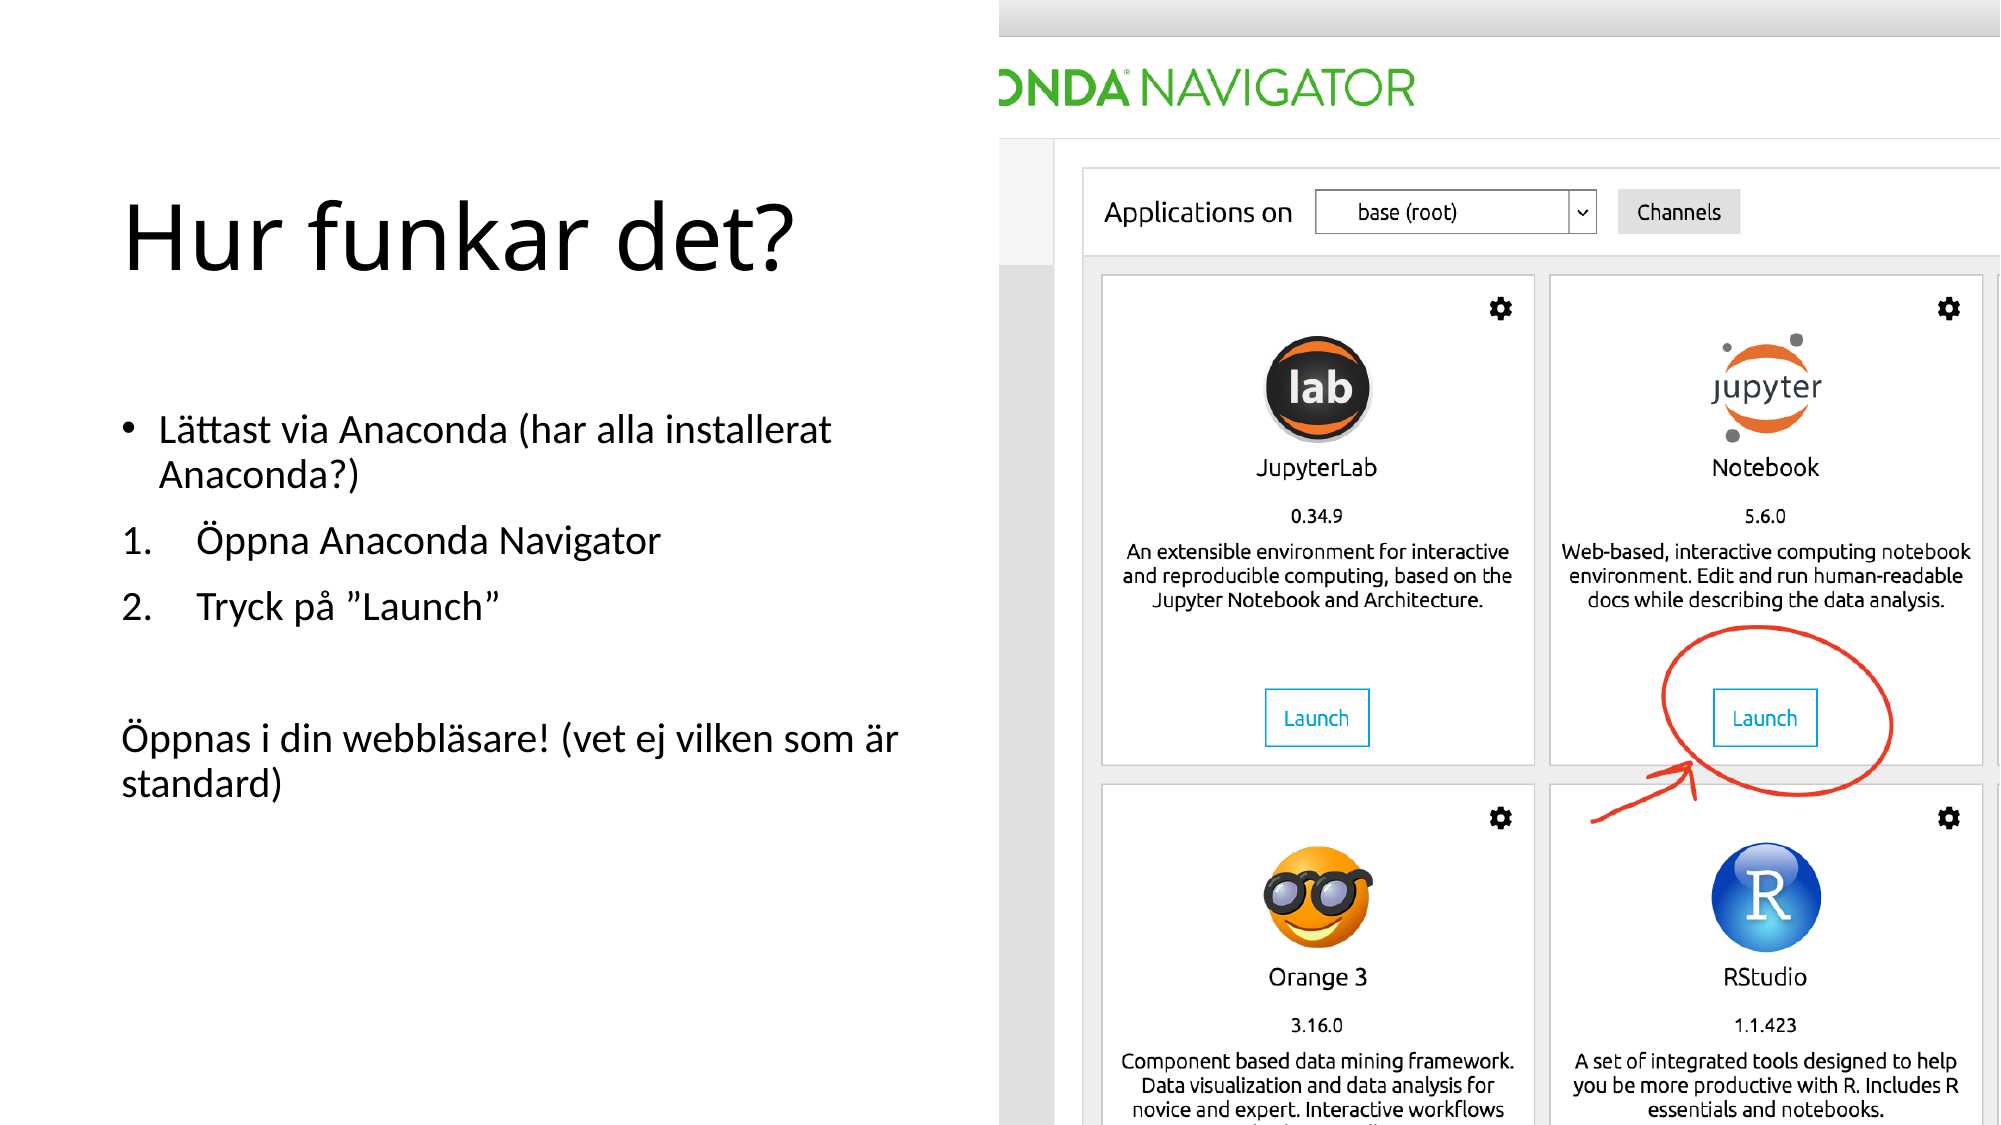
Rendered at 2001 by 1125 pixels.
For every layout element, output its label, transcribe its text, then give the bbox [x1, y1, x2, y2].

picture [999, 0, 2000, 1125]
list Lättast via Anaconda (har alla installerat Anaconda?) Öppna Anaconda Navigator Tryck på ”Launch” Öppnas i din webbläsare! (vet ej vilken som är standard) [106, 399, 948, 1021]
title Hur funkar det? [106, 103, 948, 379]
